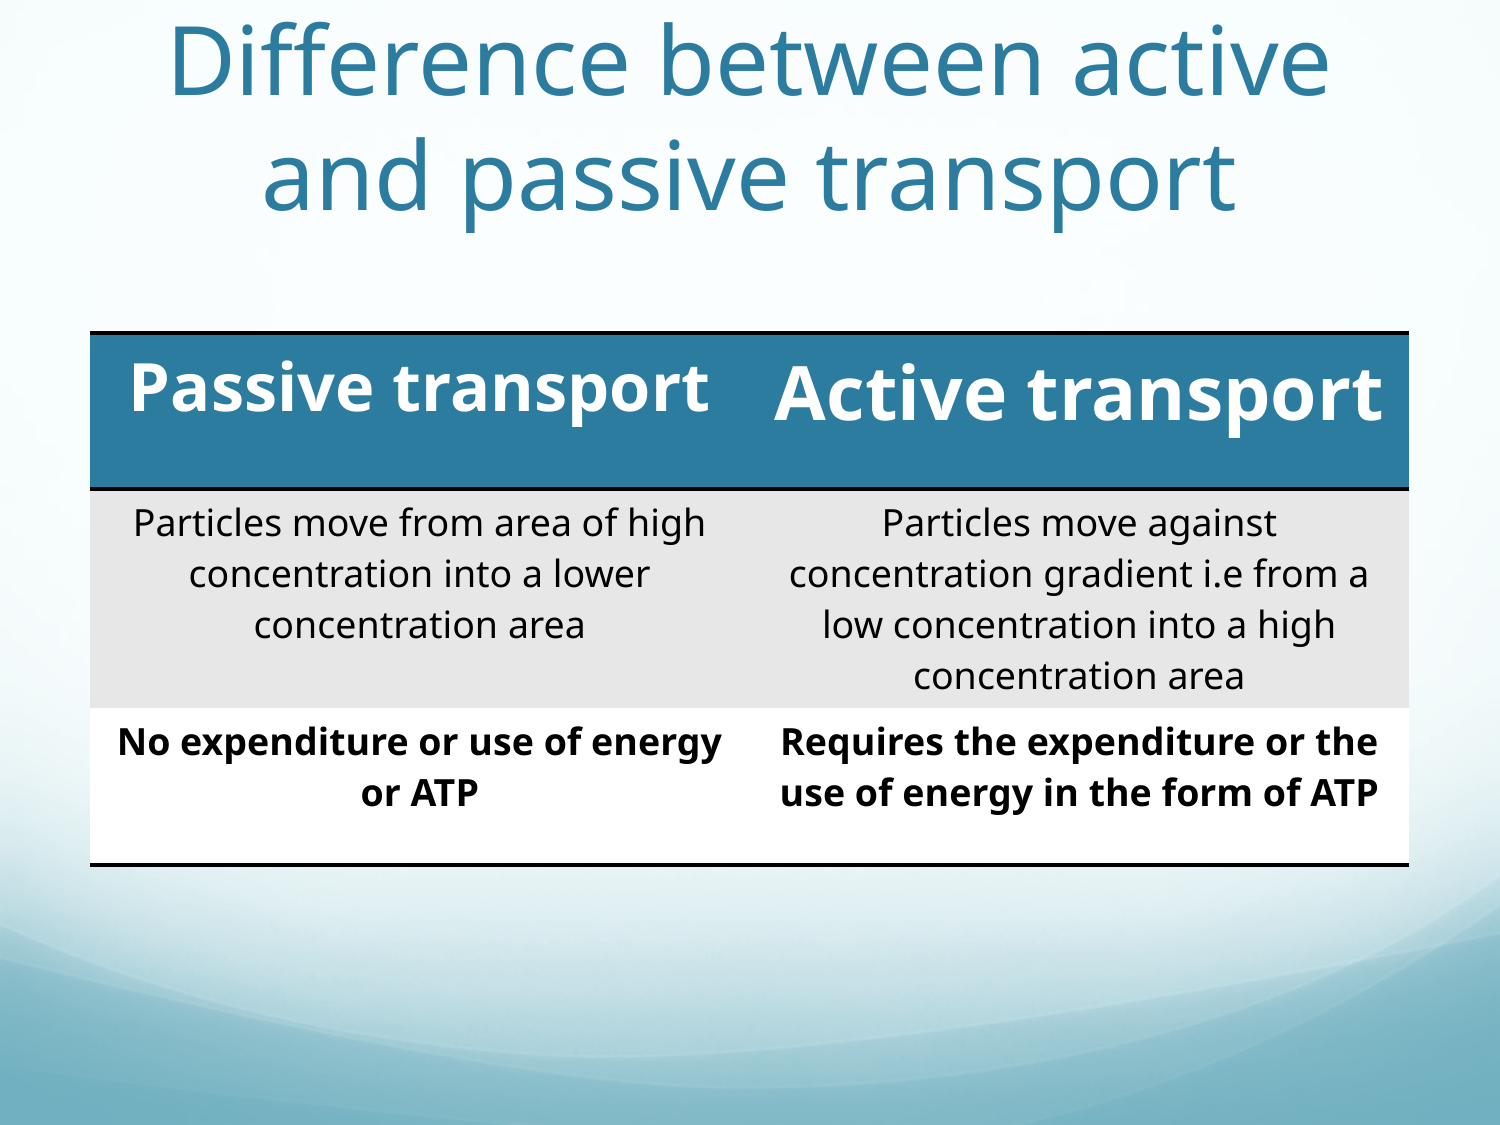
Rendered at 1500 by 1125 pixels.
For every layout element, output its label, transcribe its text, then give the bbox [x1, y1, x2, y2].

table_cell Particles move from area of high concentration into a lower concentration area [90, 491, 750, 708]
table_header Active transport [750, 335, 1409, 487]
table_cell No expenditure or use of energy or ATP [90, 708, 750, 863]
table_cell Particles move against concentration gradient i.e from a low concentration into a high concentration area [750, 491, 1409, 708]
title Difference between active and passive transport [90, 17, 1410, 237]
table_header Passive transport [90, 335, 750, 487]
table_cell Requires the expenditure or the use of energy in the form of ATP [750, 708, 1409, 863]
